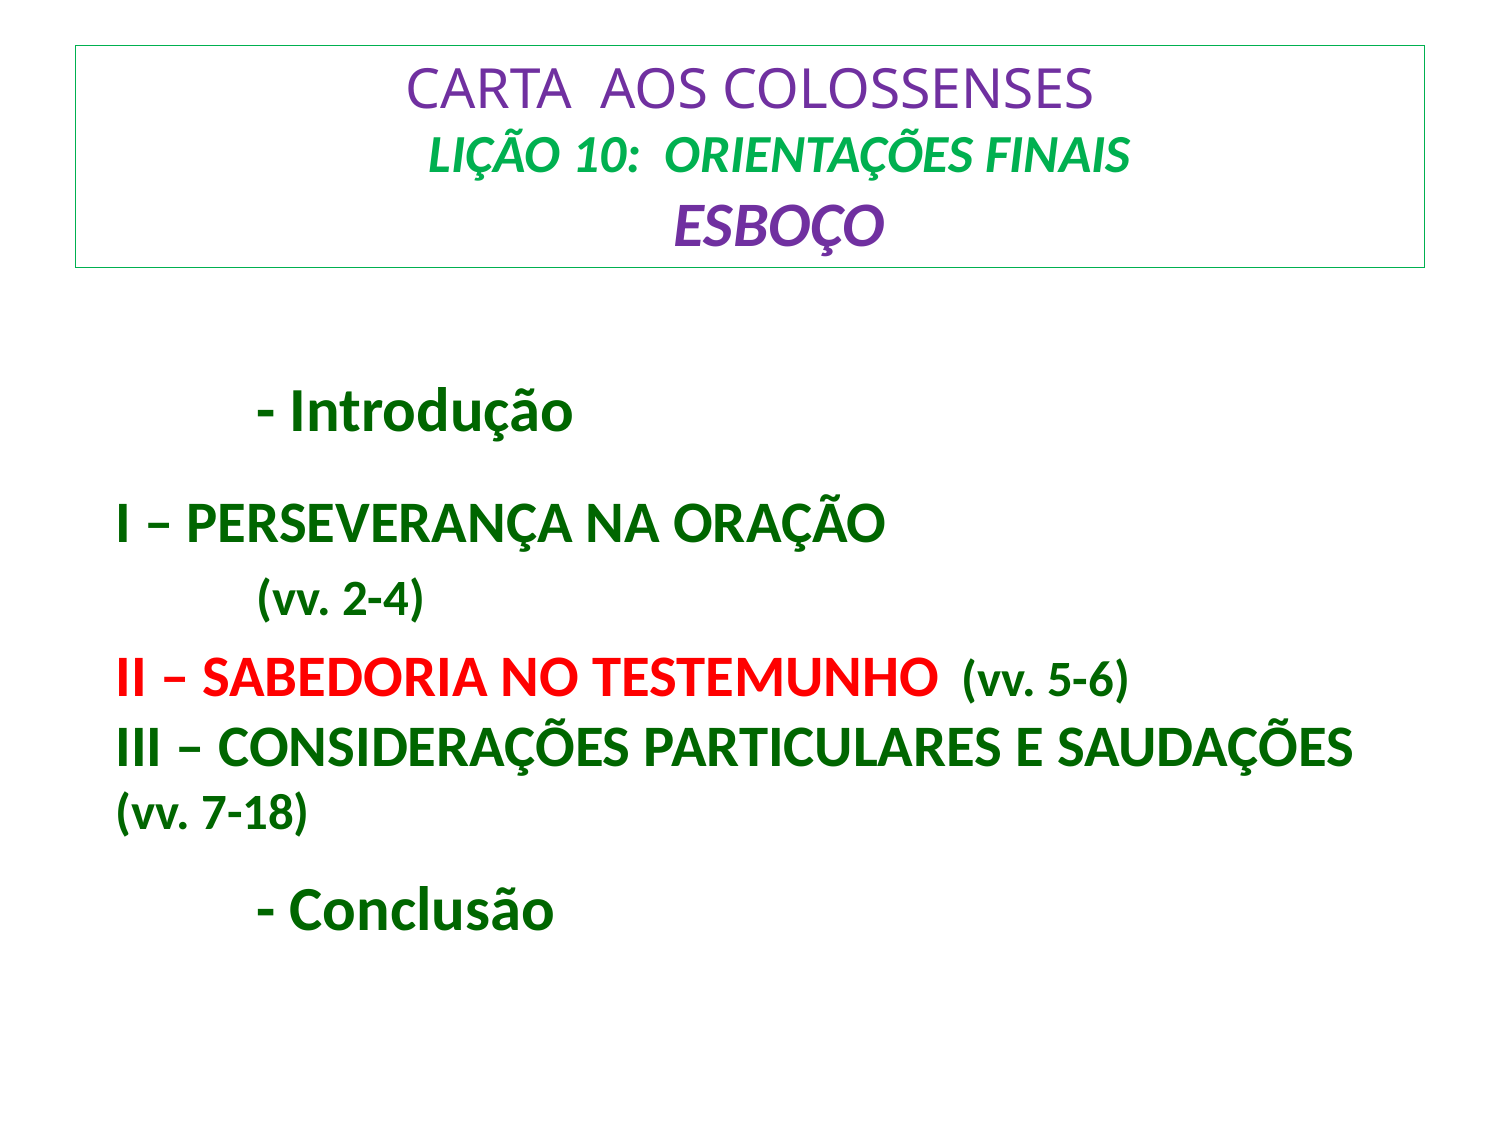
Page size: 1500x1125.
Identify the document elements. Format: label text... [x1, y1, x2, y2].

title CARTA AOS COLOSSENSES LIÇÃO 10: ORIENTAÇÕES FINAIS ESBOÇO [75, 45, 1425, 268]
list - Introdução I – PERSEVERANÇA NA ORAÇÃO (vv. 2-4) II – SABEDORIA NO TESTEMUNHO (vv. 5-6) III – CONSIDERAÇÕES PARTICULARES E SAUDAÇÕES (vv. 7-18) - Conclusão [100, 314, 1424, 975]
